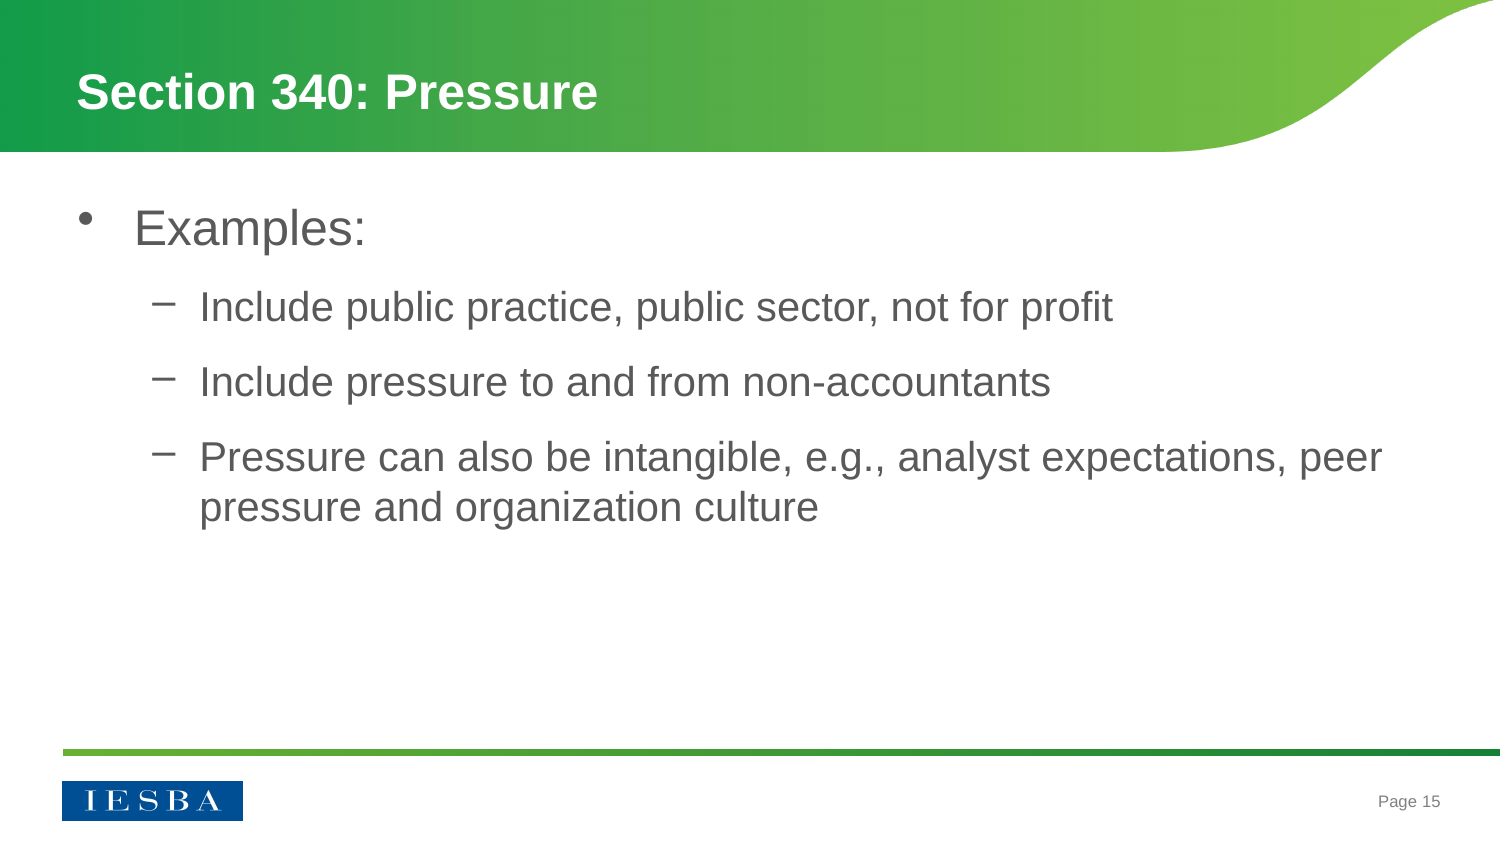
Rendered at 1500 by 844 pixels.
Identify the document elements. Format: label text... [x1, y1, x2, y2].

title Section 340: Pressure [62, 56, 1300, 122]
picture [0, 0, 1497, 152]
list Examples: Include public practice, public sector, not for profit Include pressure to and from non-accountants Pressure can also be intangible, e.g., analyst expectations, peer pressure and organization culture [62, 187, 1450, 694]
picture [62, 781, 243, 821]
